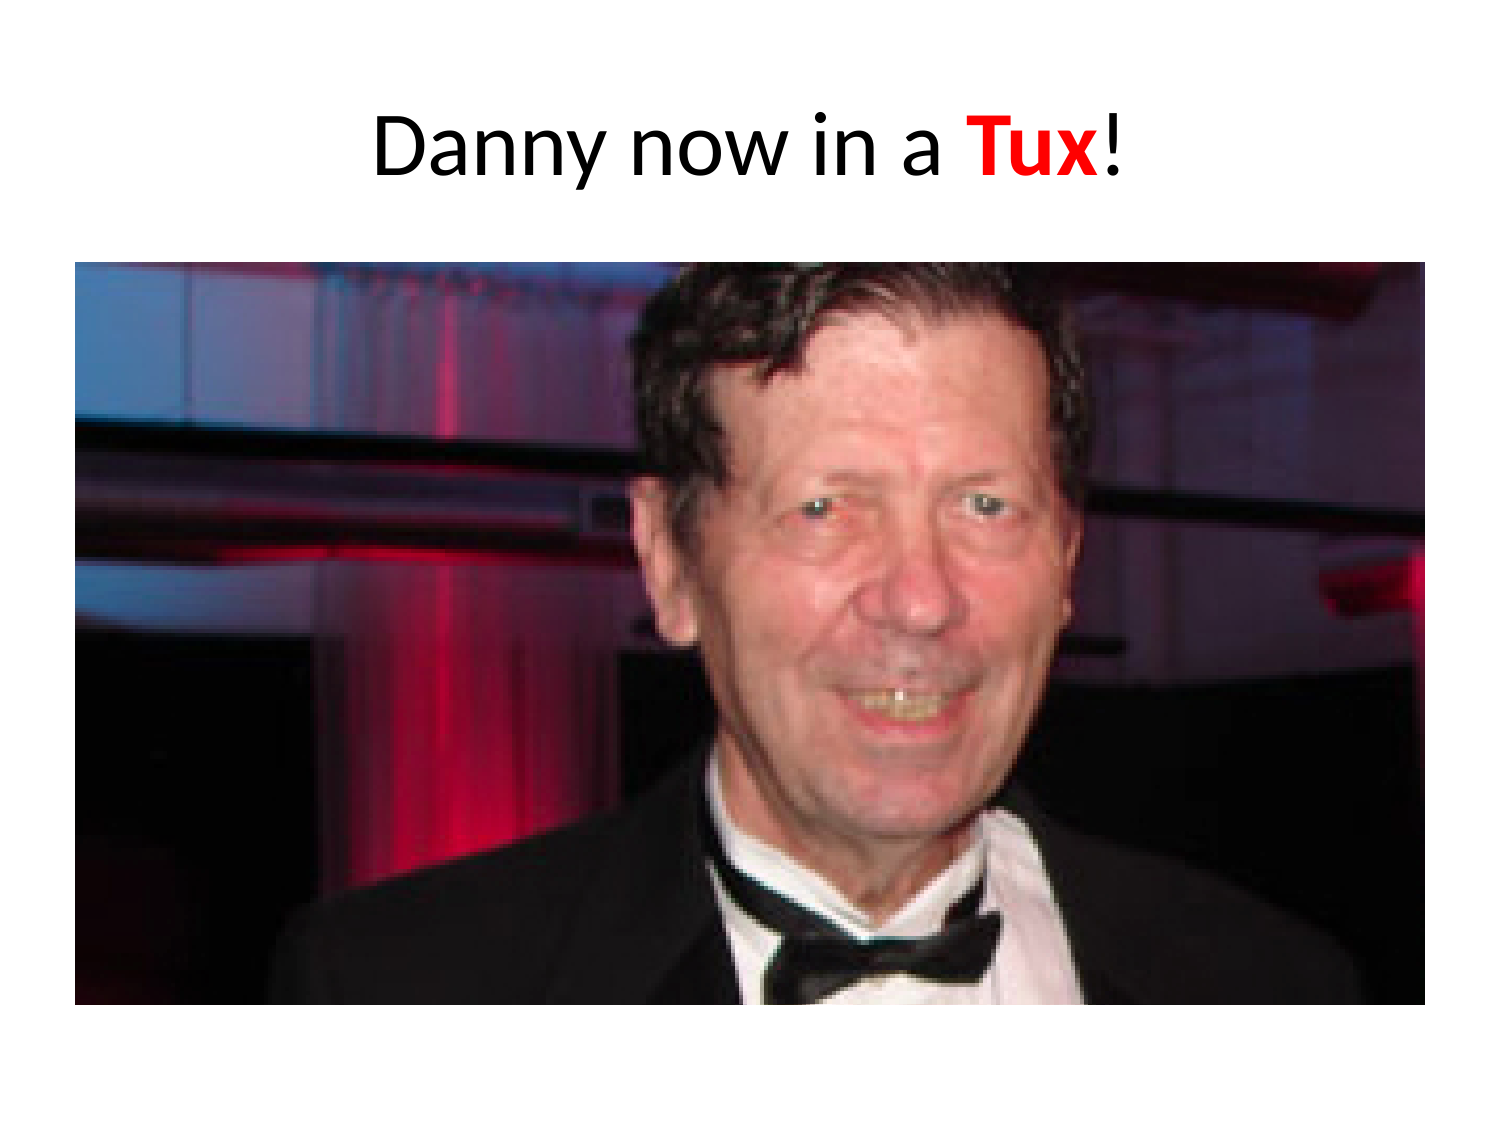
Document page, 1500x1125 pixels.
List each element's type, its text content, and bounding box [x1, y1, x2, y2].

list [74, 262, 1426, 1006]
title Danny now in a Tux! [75, 45, 1425, 233]
